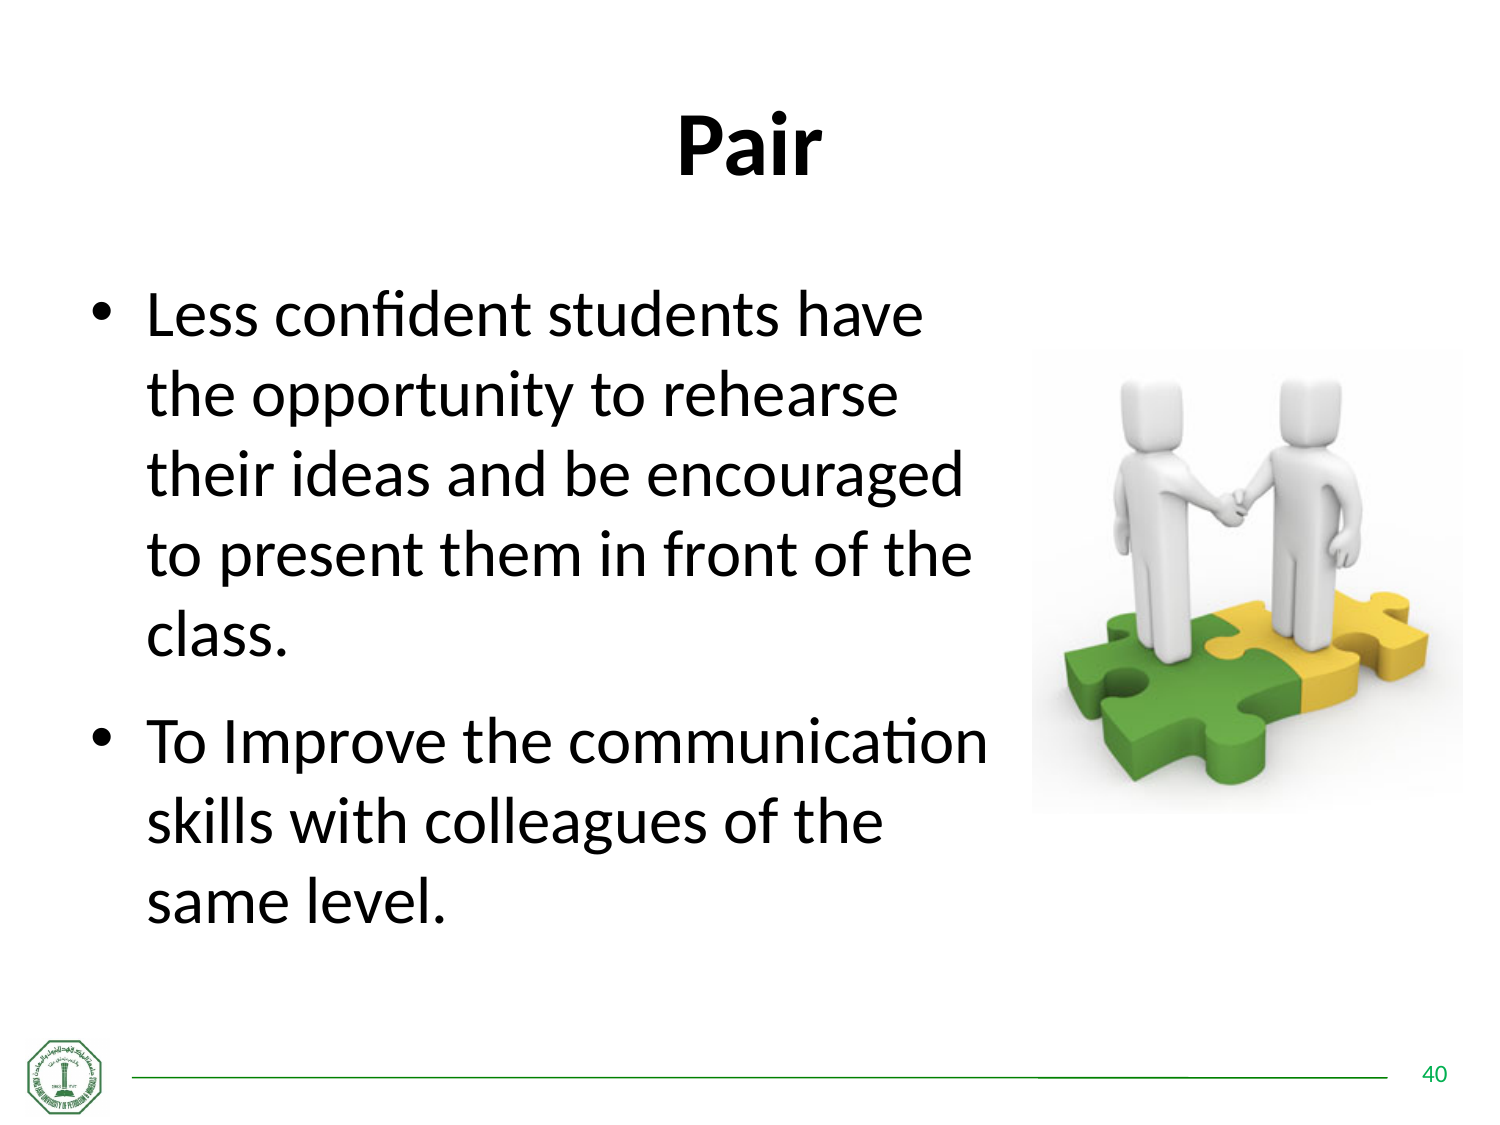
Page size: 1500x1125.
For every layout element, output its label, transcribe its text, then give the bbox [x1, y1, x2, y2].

picture [25, 1038, 110, 1117]
slide_number 40 [1387, 1042, 1463, 1103]
title Pair [75, 45, 1425, 233]
list Less confident students have the opportunity to rehearse their ideas and be encouraged to present them in front of the class. To Improve the communication skills with colleagues of the same level. [75, 262, 1038, 1005]
picture [1032, 349, 1463, 815]
